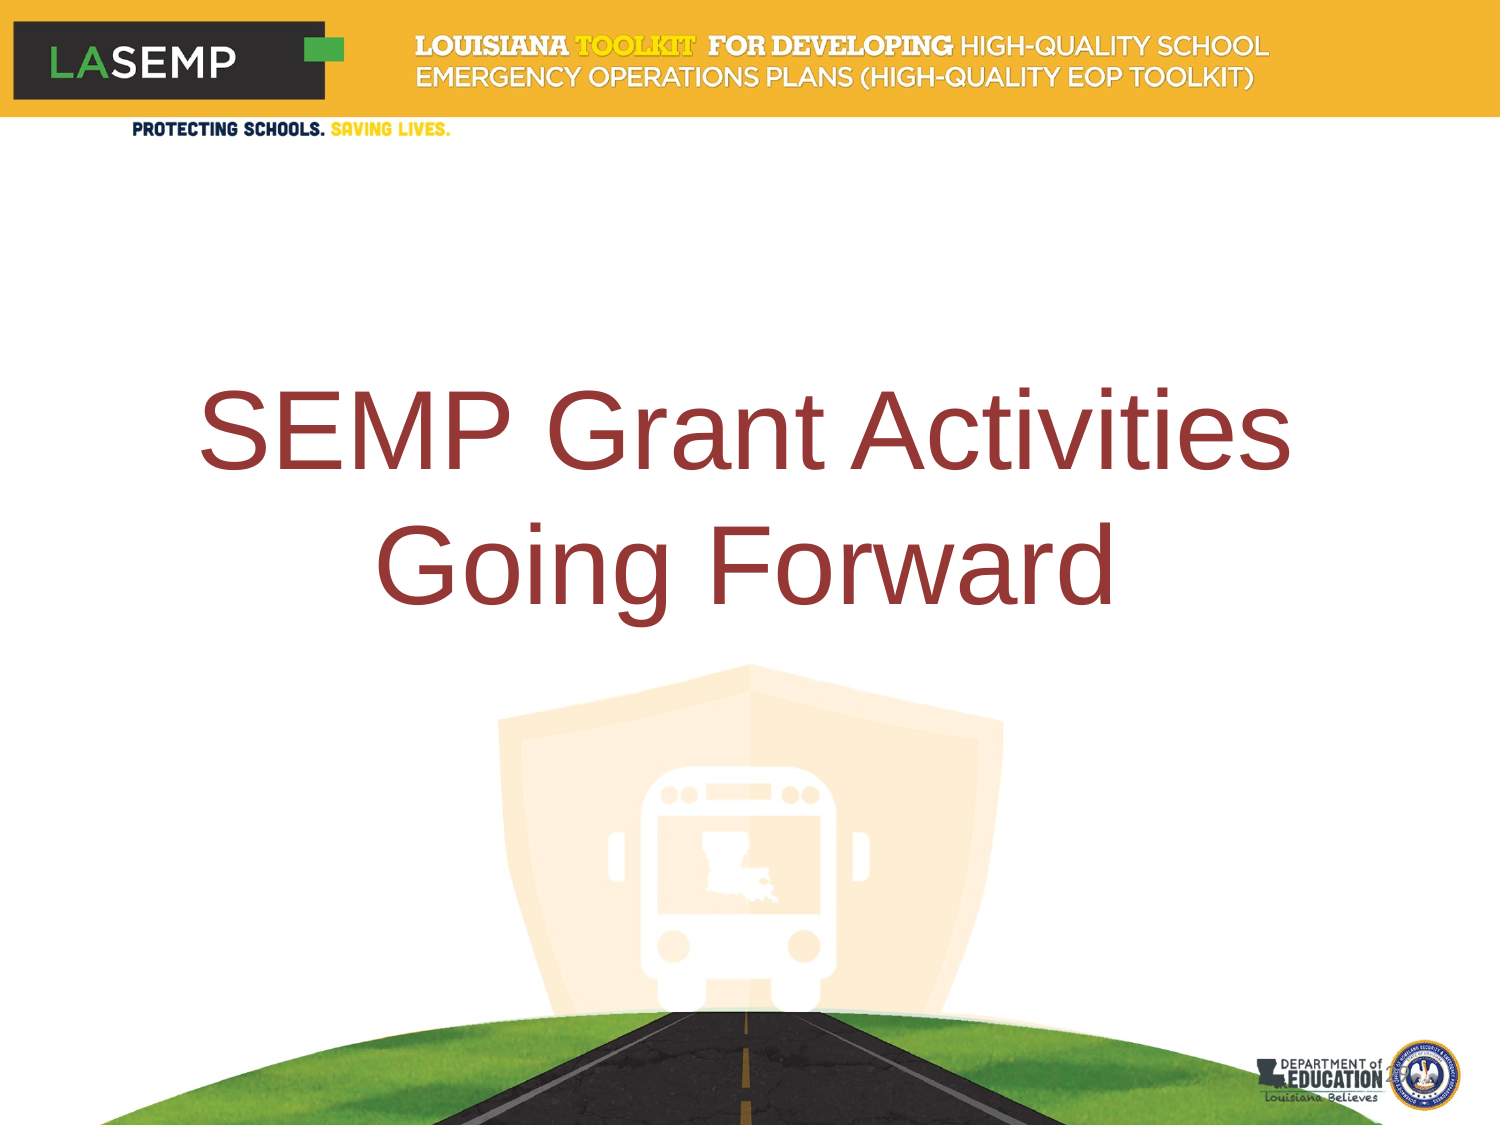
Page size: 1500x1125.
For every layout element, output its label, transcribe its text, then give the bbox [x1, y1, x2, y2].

picture [0, 0, 1500, 1125]
slide_number 29 [1074, 1042, 1425, 1103]
text_box SEMP Grant Activities Going Forward [99, 349, 1392, 635]
